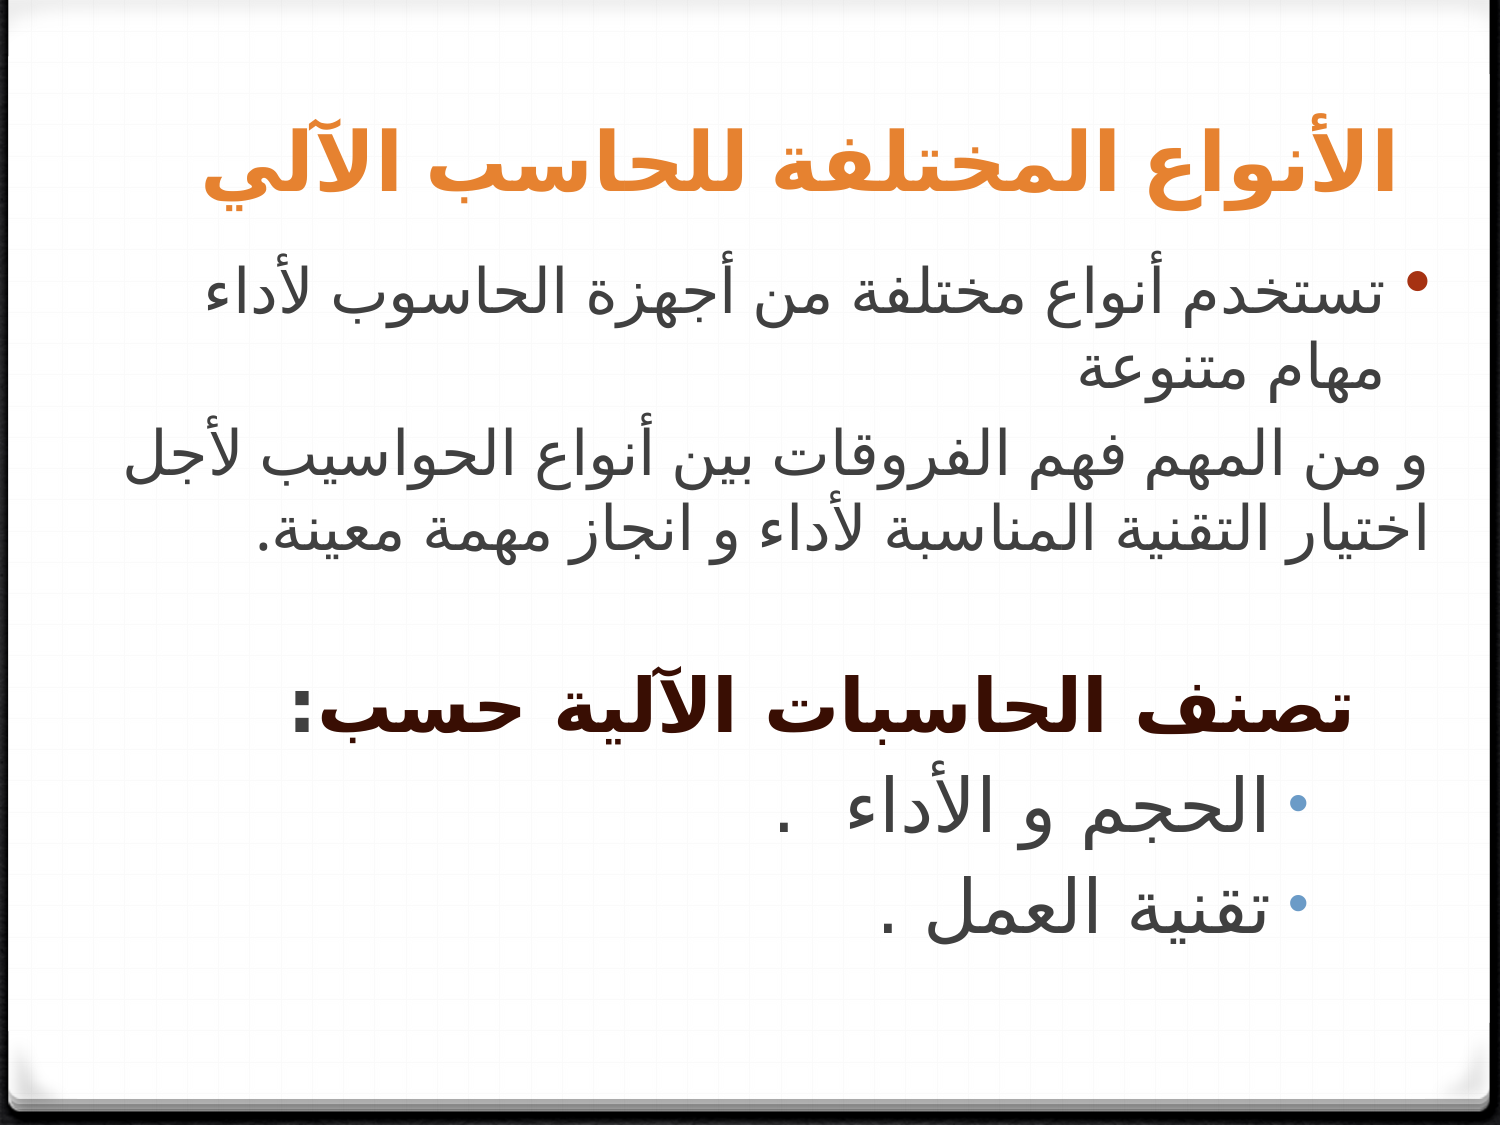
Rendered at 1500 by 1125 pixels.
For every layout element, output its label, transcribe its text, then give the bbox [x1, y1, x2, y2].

list تستخدم أنواع مختلفة من أجهزة الحاسوب لأداء مهام متنوعة و من المهم فهم الفروقات بين أنواع الحواسيب لأجل اختيار التقنية المناسبة لأداء و انجاز مهمة معينة. تصنف الحاسبات الآلية حسب: الحجم و الأداء . تقنية العمل . [100, 243, 1447, 1035]
picture [0, 0, 1500, 1125]
title الأنواع المختلفة للحاسب الآلي [135, 54, 1422, 262]
